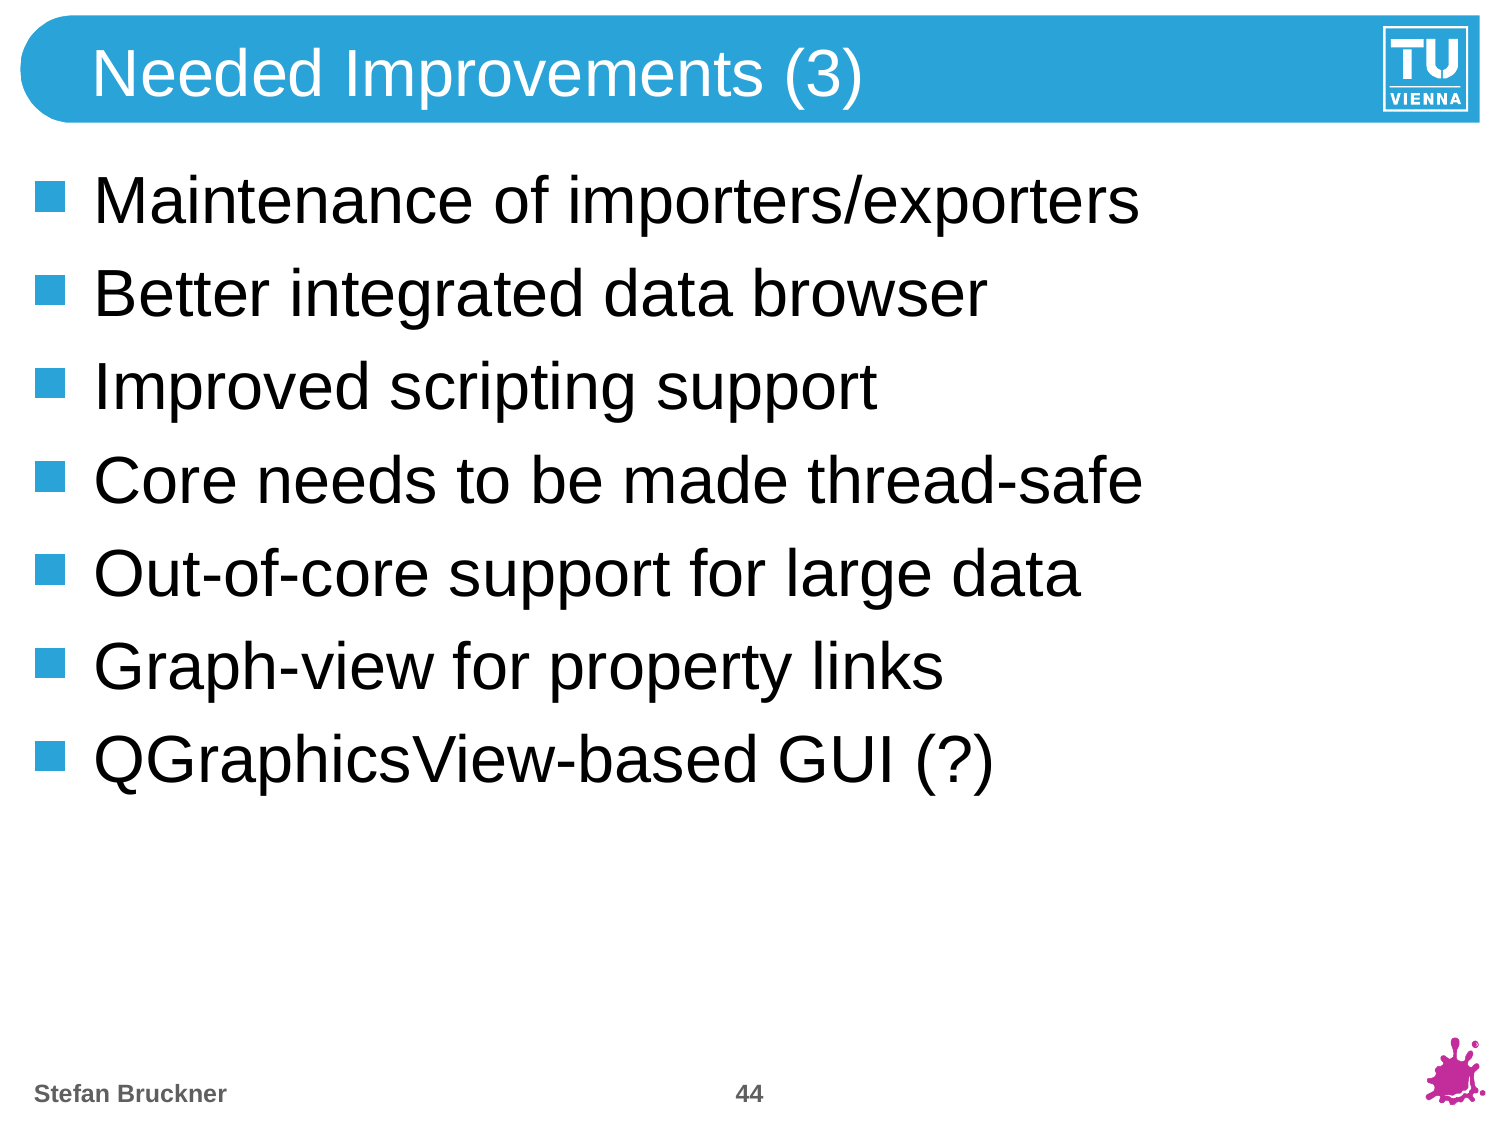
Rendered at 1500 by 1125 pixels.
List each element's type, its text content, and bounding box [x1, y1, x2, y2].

footer Stefan Bruckner [18, 1067, 637, 1118]
list Maintenance of importers/exporters Better integrated data browser Improved scripting support Core needs to be made thread-safe Out-of-core support for large data Graph-view for property links QGraphicsView-based GUI (?) [19, 148, 1481, 1048]
slide_number 43 [660, 1067, 839, 1118]
title Needed Improvements (3) [76, 6, 1351, 132]
